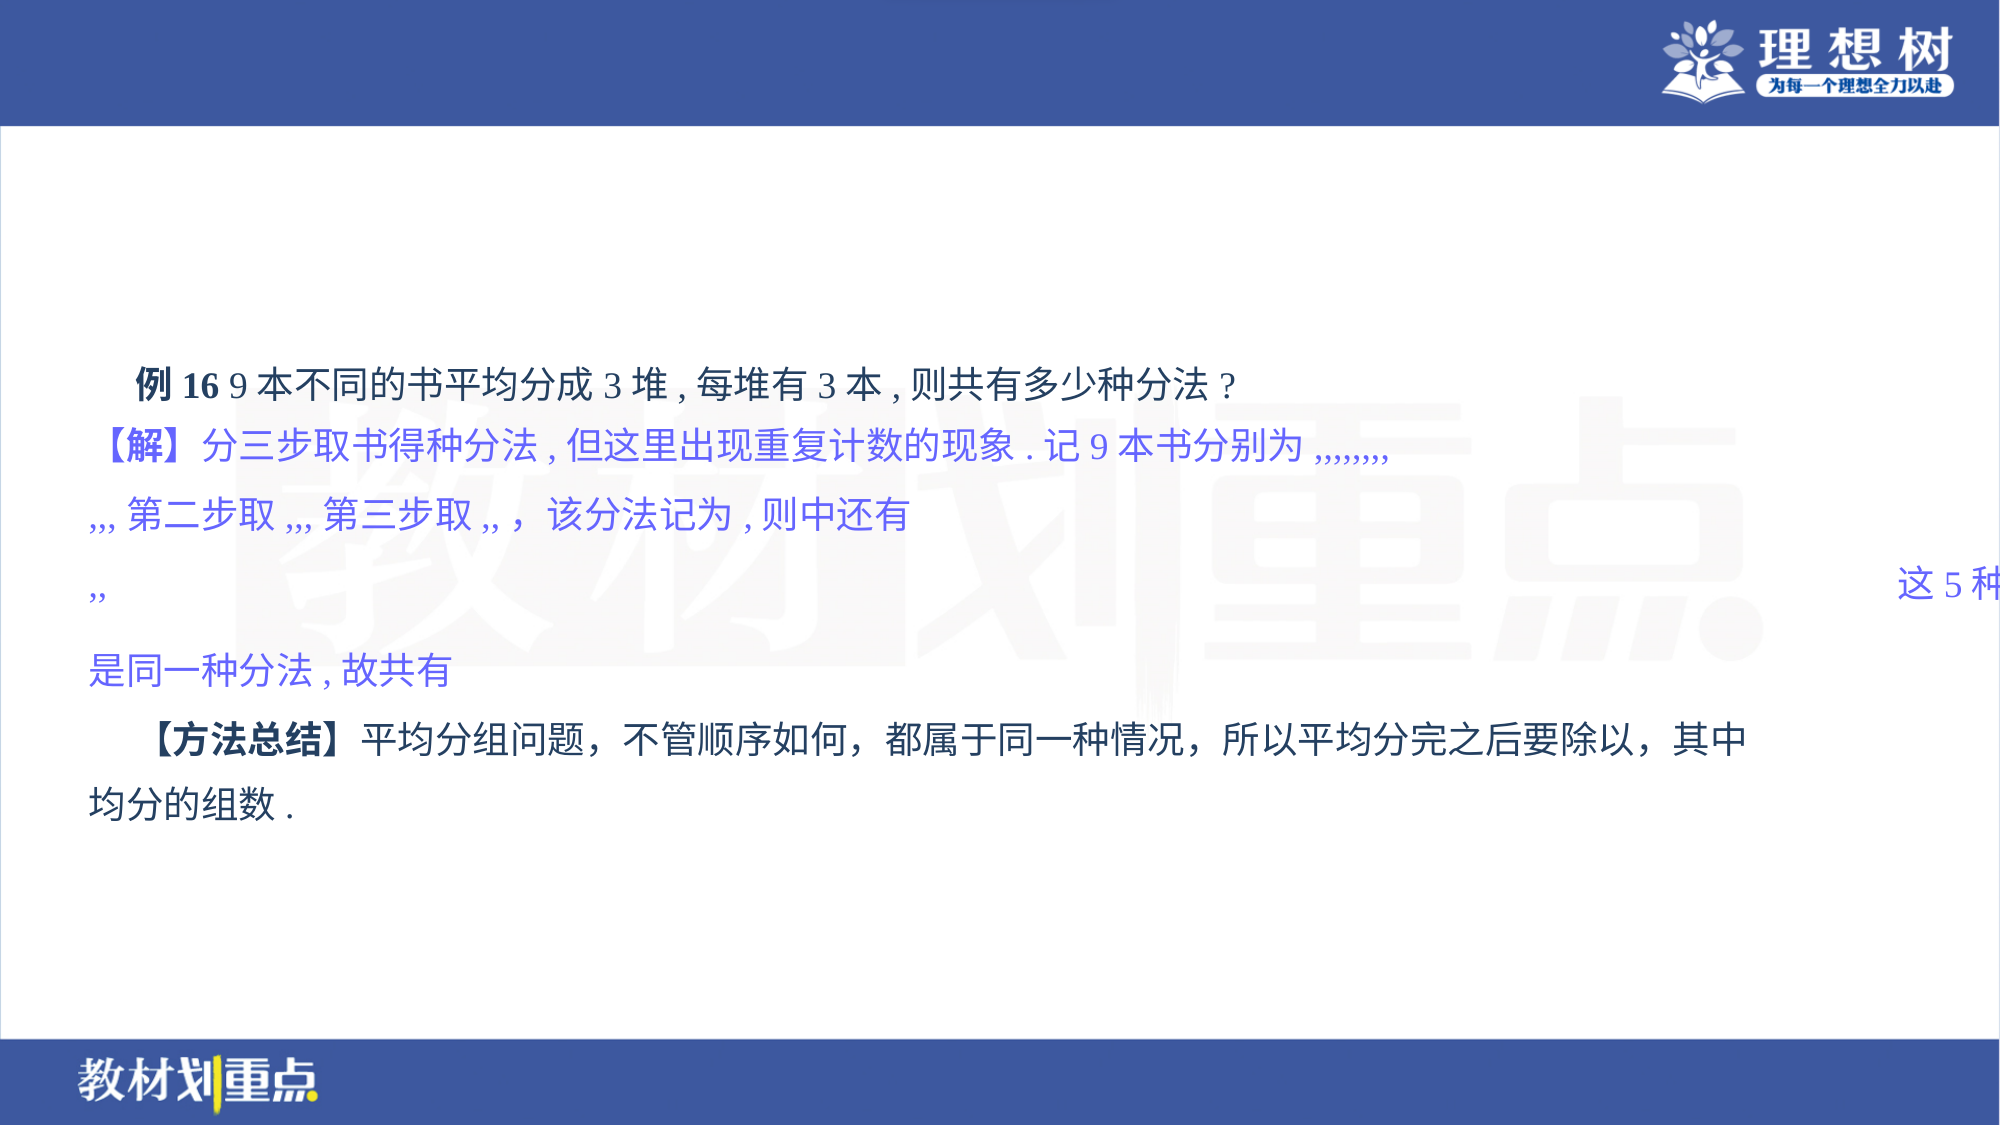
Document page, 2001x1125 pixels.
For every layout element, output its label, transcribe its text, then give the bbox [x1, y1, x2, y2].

picture [0, 0, 2000, 1125]
text_box 例16 9本不同的书平均分成3堆,每堆有3本,则共有多少种分法? [88, 339, 1911, 399]
picture [1990, 576, 1995, 585]
